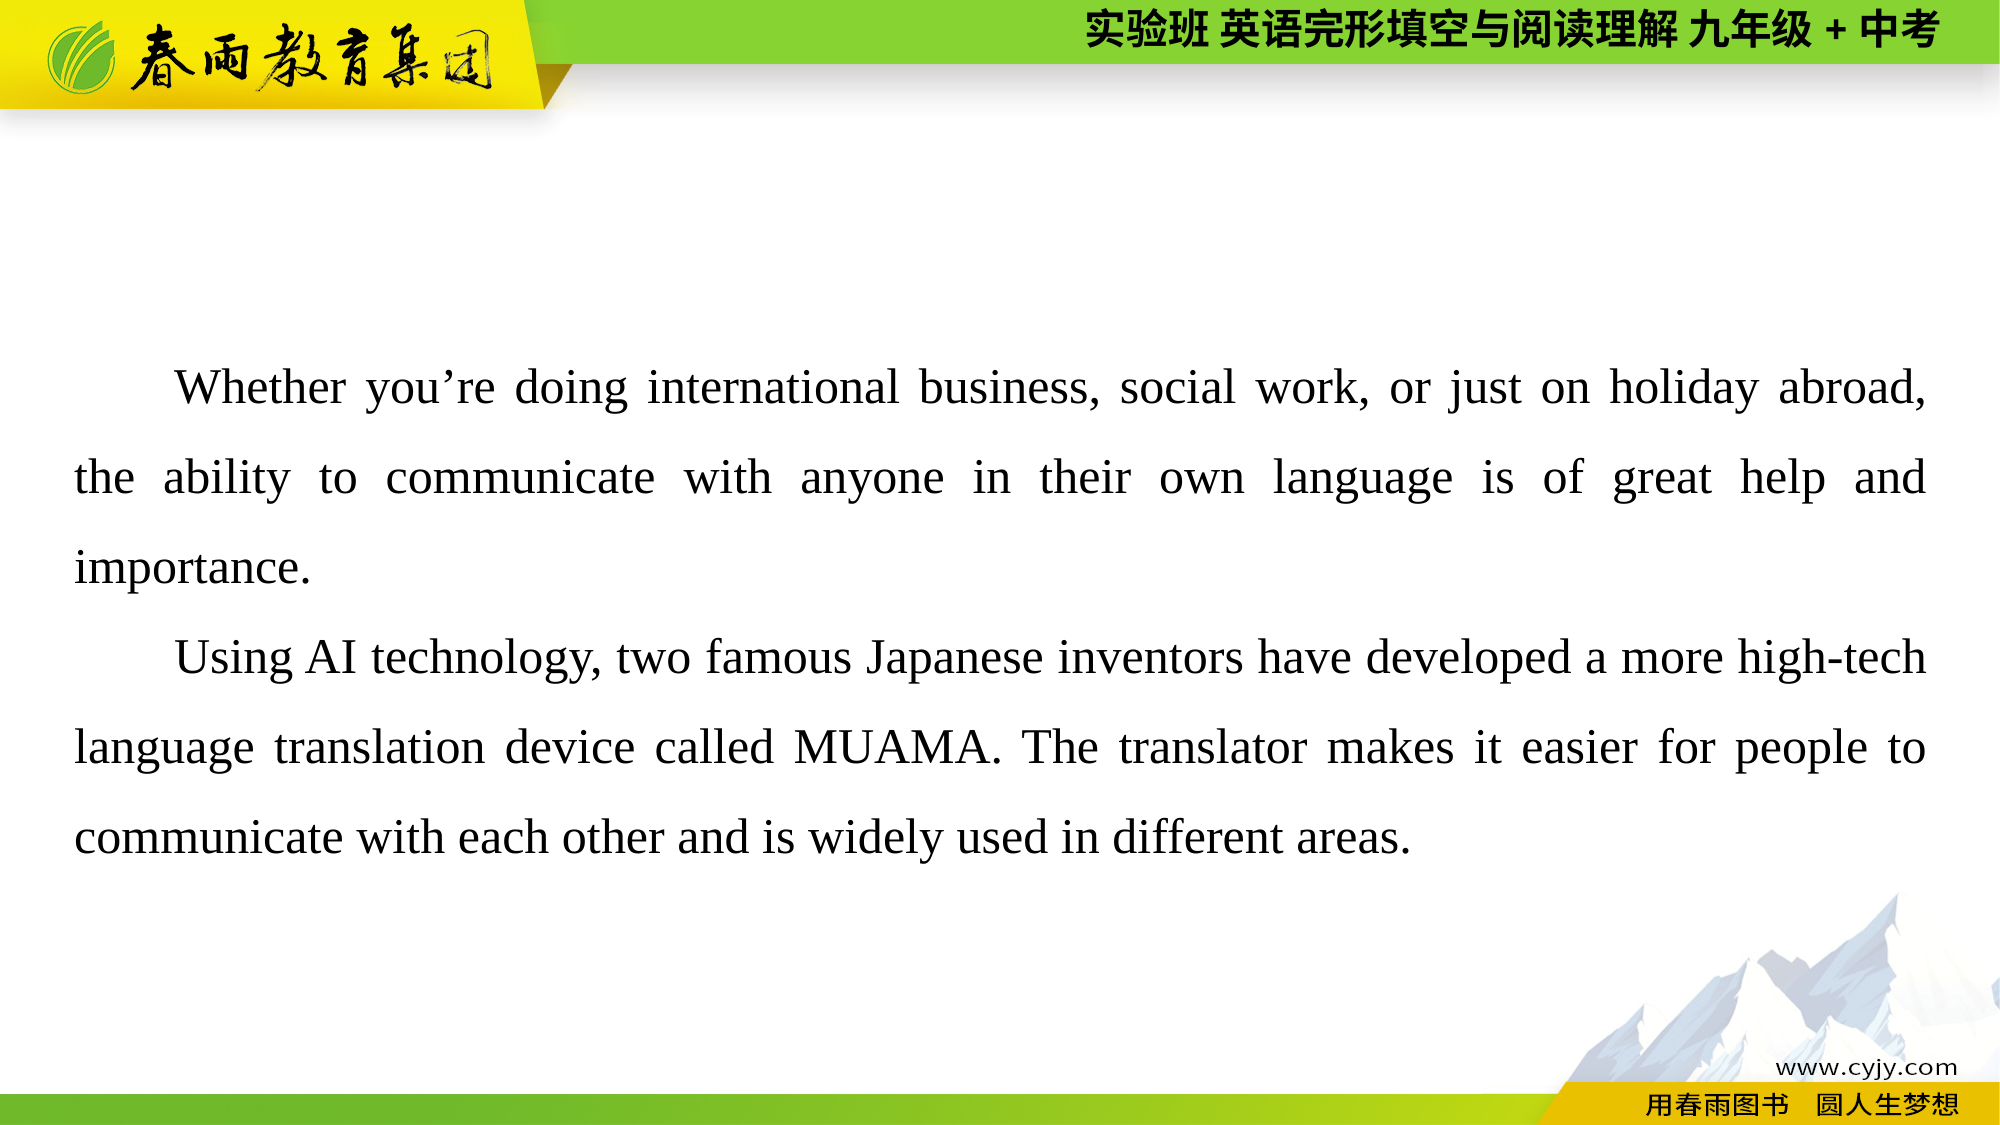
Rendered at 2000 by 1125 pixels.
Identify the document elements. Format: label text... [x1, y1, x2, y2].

picture [0, 0, 2000, 1125]
list Whether you’re doing international business, social work, or just on holiday abroad, the ability to communicate with anyone in their own language is of great help and importance. Using AI technology, two famous Japanese inventors have developed a more high-tech language translation device called MUAMA. The translator makes it easier for people to communicate with each other and is widely used in different areas. [59, 316, 1944, 877]
